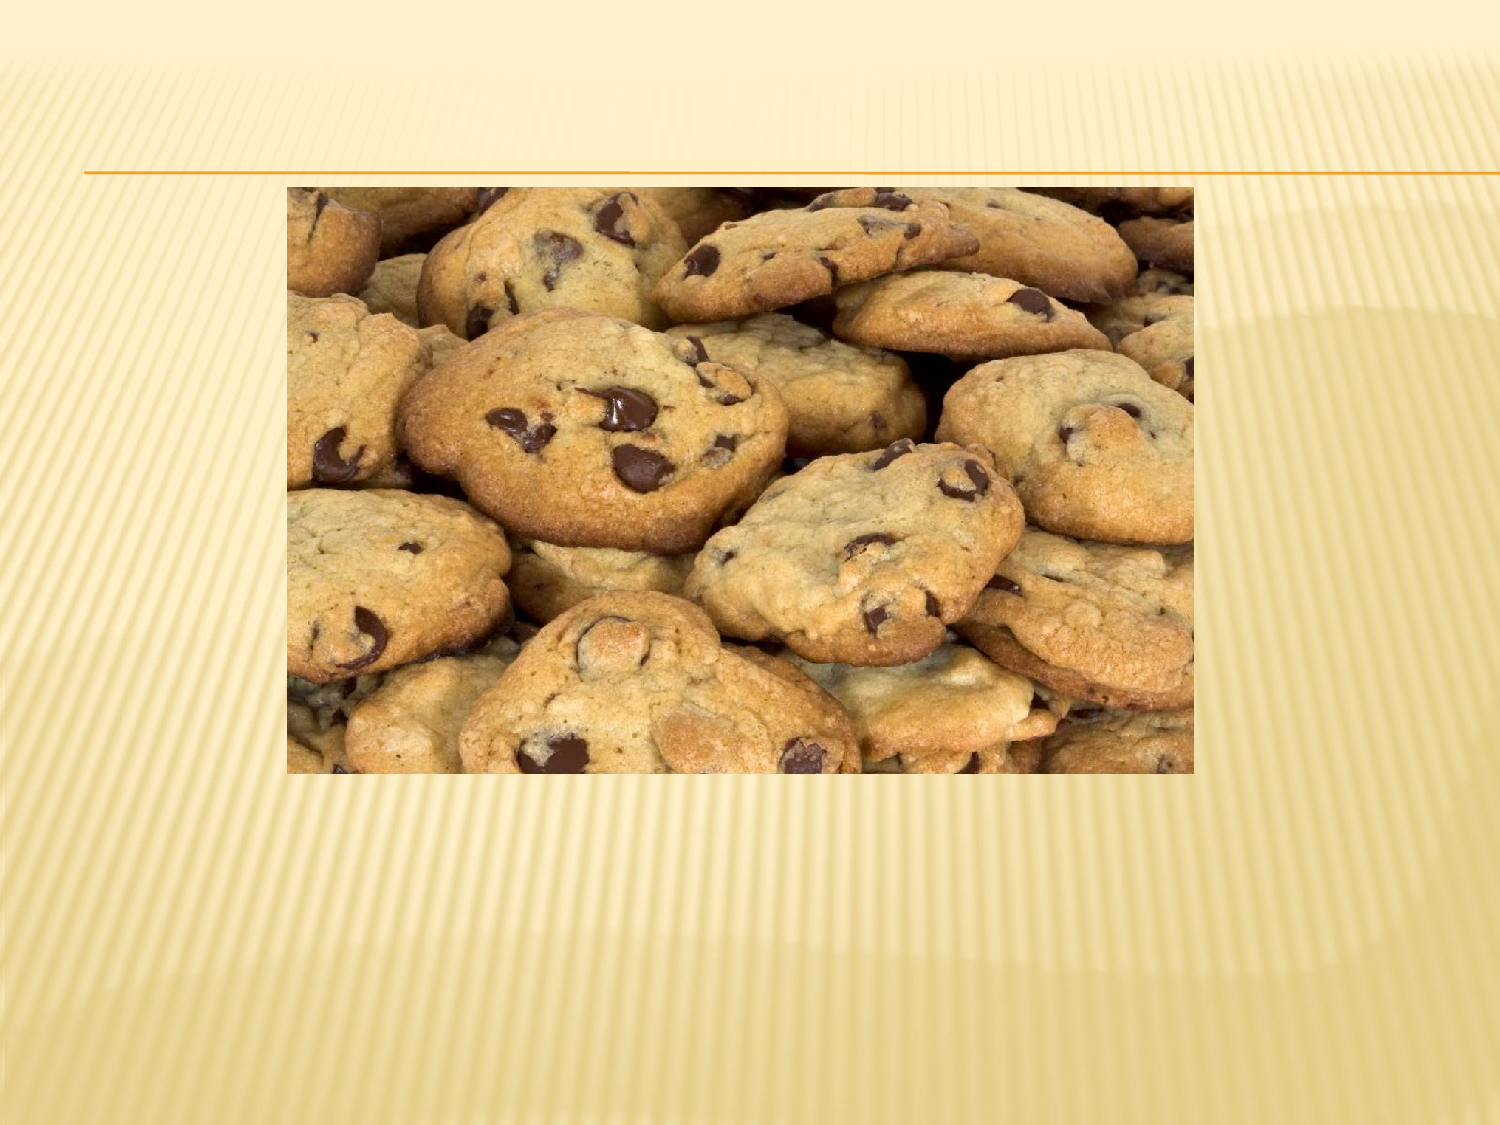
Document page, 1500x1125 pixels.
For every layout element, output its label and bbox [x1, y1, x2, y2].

picture [287, 187, 1194, 775]
